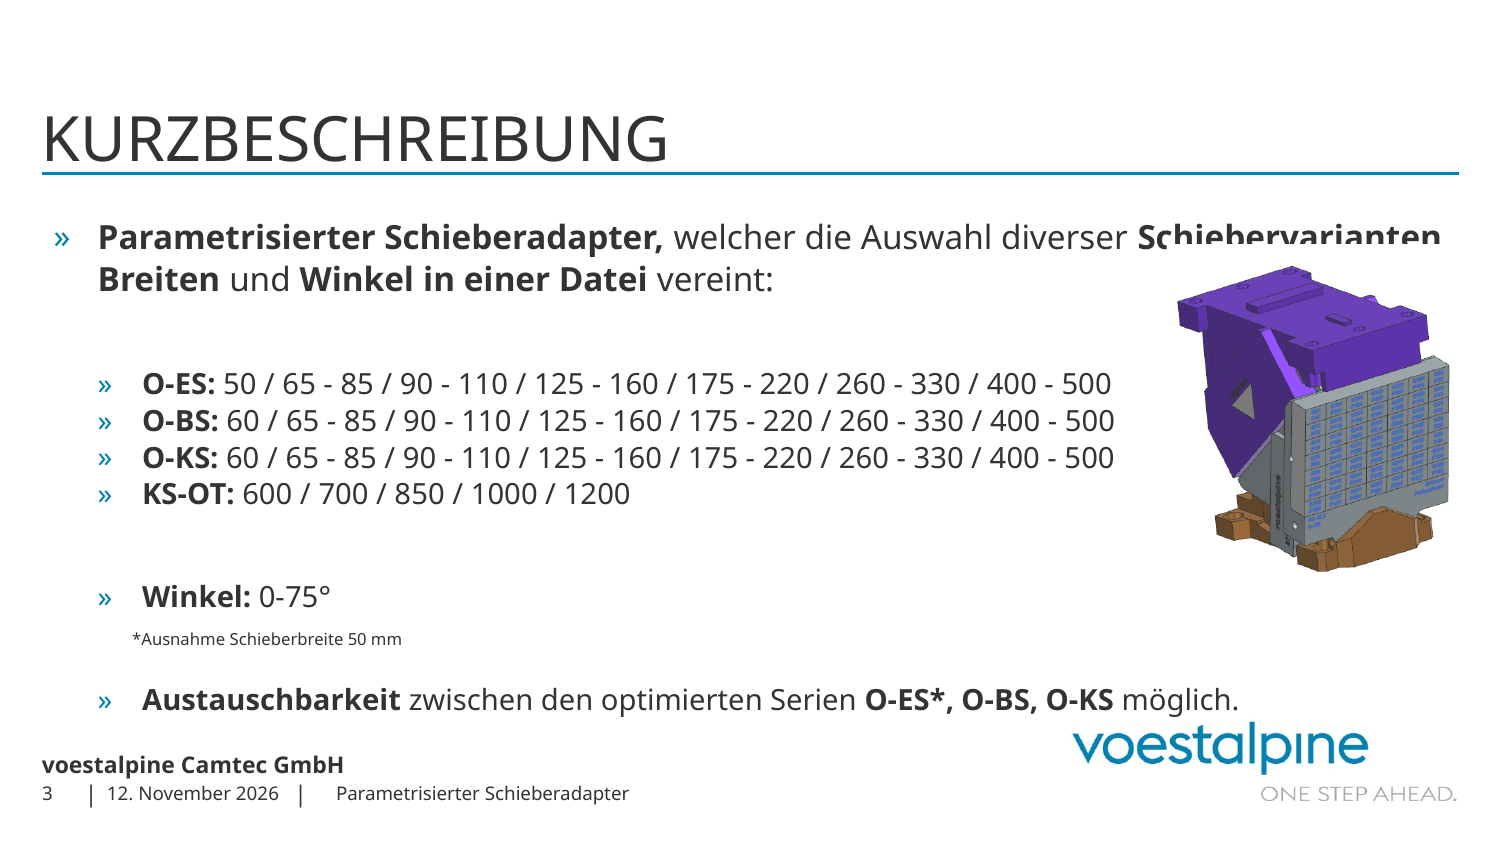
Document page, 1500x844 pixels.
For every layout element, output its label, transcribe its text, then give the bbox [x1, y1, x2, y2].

list Parametrisierter Schieberadapter, welcher die Auswahl diverser Schiebervarianten, Breiten und Winkel in einer Datei vereint: O-ES: 50 / 65 - 85 / 90 - 110 / 125 - 160 / 175 - 220 / 260 - 330 / 400 - 500 O-BS: 60 / 65 - 85 / 90 - 110 / 125 - 160 / 175 - 220 / 260 - 330 / 400 - 500 O-KS: 60 / 65 - 85 / 90 - 110 / 125 - 160 / 175 - 220 / 260 - 330 / 400 - 500 KS-OT: 600 / 700 / 850 / 1000 / 1200 Winkel: 0-75° Austauschbarkeit zwischen den optimierten Serien O-ES*, O-BS, O-KS möglich. [53, 213, 1471, 670]
picture [1166, 244, 1459, 599]
slide_number 11. März 2025 [89, 772, 297, 818]
slide_number 3 [41, 772, 89, 818]
title KURZBESCHREIBUNG [41, 28, 1459, 175]
text_box *Ausnahme Schieberbreite 50 mm [132, 627, 1459, 680]
footer Parametrisierter Schieberadapter [321, 772, 1005, 818]
picture [1052, 700, 1500, 844]
